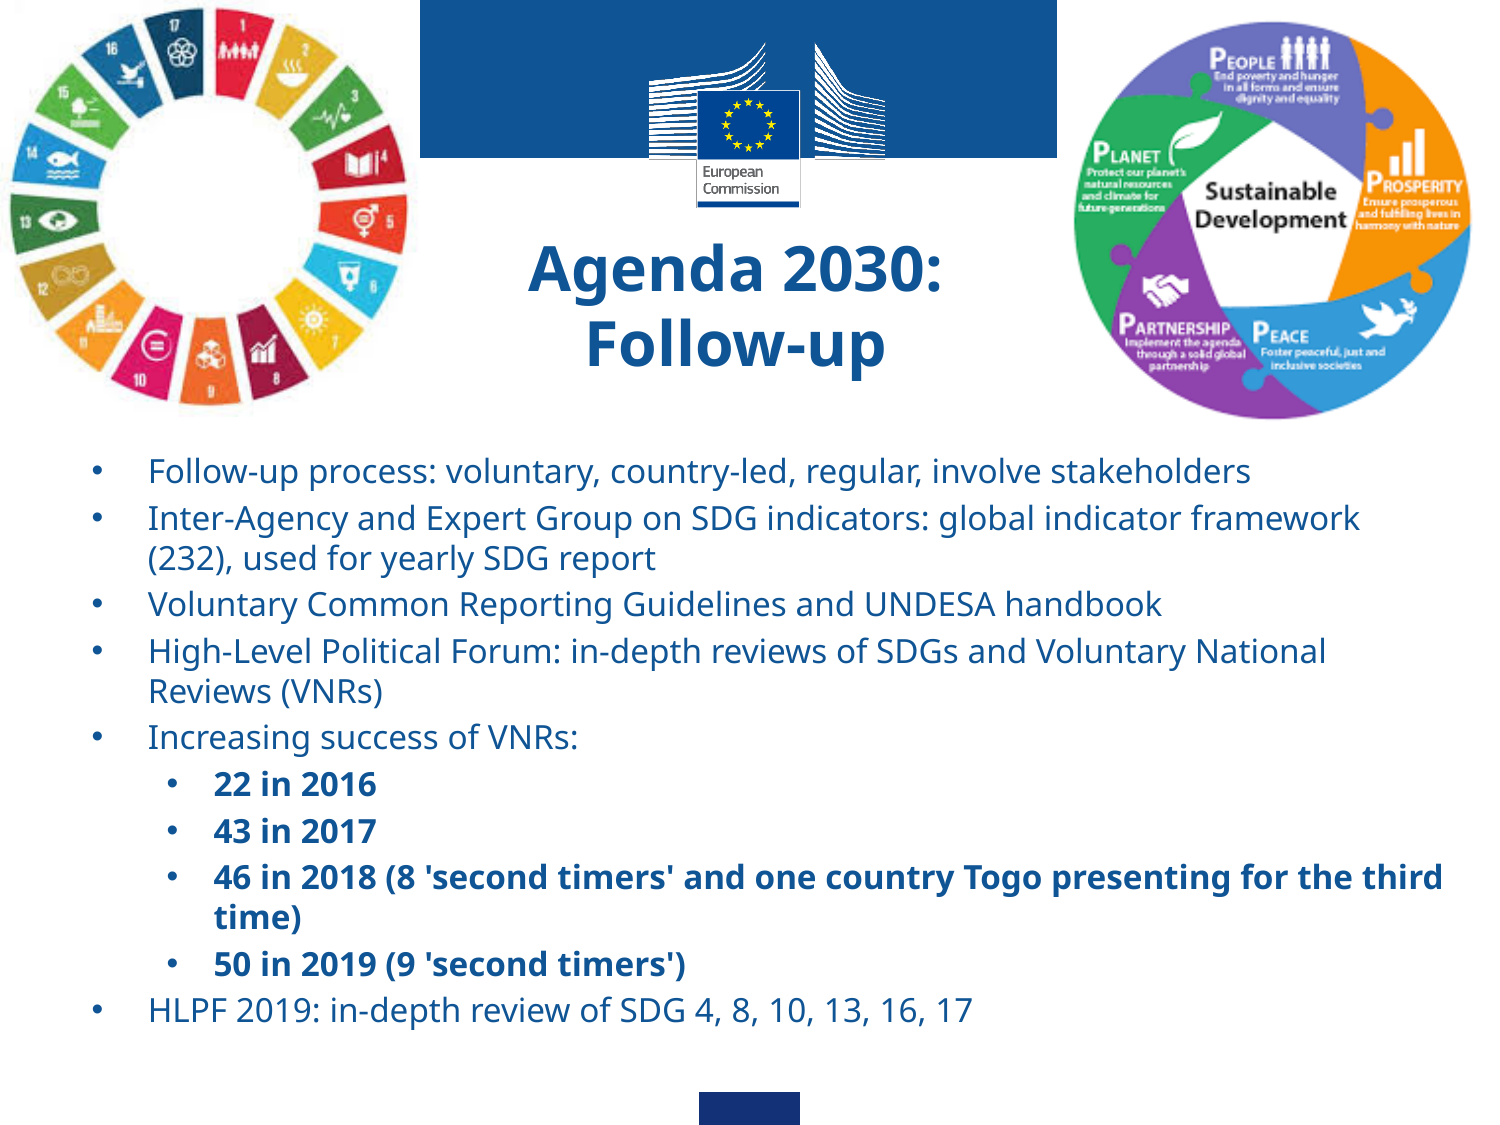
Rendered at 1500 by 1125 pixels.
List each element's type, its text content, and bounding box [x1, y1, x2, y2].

picture [0, 0, 420, 417]
title Agenda 2030: Follow-up [395, 252, 1034, 430]
list Follow-up process: voluntary, country-led, regular, involve stakeholders Inter-Agency and Expert Group on SDG indicators: global indicator framework (232), used for yearly SDG report Voluntary Common Reporting Guidelines and UNDESA handbook High-Level Political Forum: in-depth reviews of SDGs and Voluntary National Reviews (VNRs) Increasing success of VNRs: 22 in 2016 43 in 2017 46 in 2018 (8 'second timers' and one country Togo presenting for the third time) 50 in 2019 (9 'second timers') HLPF 2019: in-depth review of SDG 4, 8, 10, 13, 16, 17 [76, 442, 1471, 1058]
picture [649, 42, 885, 208]
picture [1057, 0, 1500, 443]
